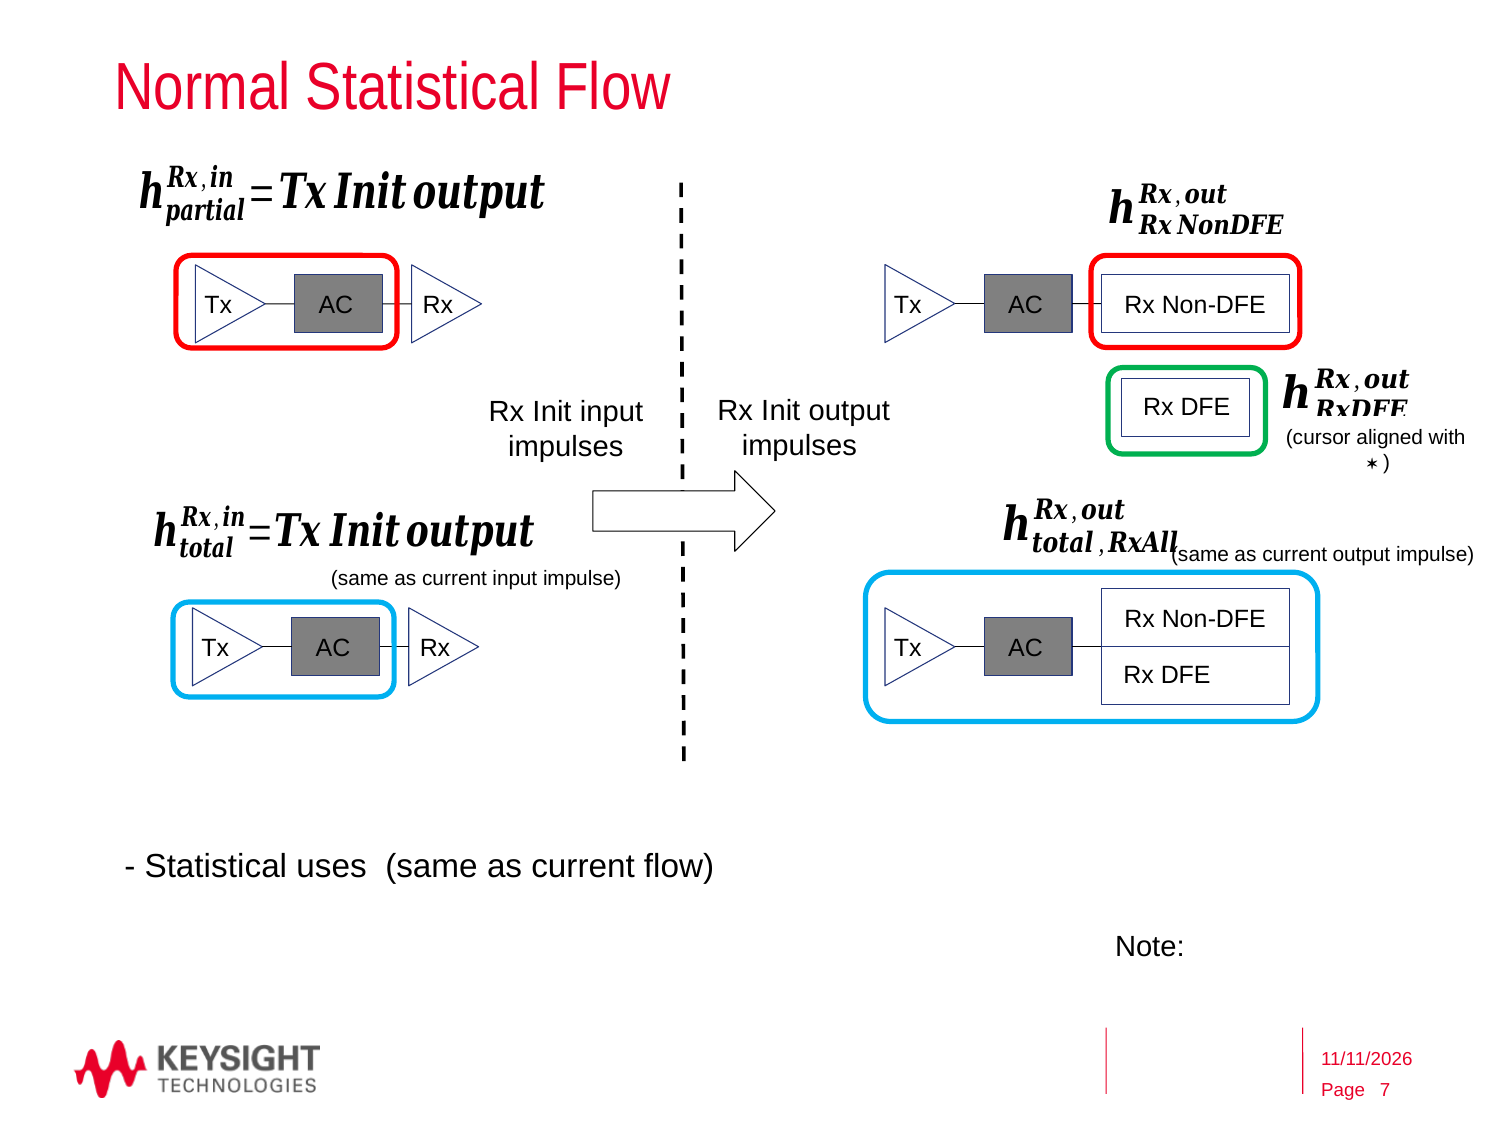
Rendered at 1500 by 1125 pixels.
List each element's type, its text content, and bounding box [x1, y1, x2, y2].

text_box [910, 255, 1301, 455]
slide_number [1321, 1009, 1500, 1069]
text_box (same as current input impulse) [315, 557, 482, 597]
picture [73, 1040, 320, 1098]
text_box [175, 255, 482, 349]
slide_number 7 [1379, 1069, 1425, 1100]
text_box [172, 601, 479, 698]
title Normal Statistical Flow [114, 39, 1380, 125]
text_box (same as current output impulse) [1166, 533, 1494, 573]
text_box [910, 571, 1319, 722]
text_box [488, 182, 906, 768]
